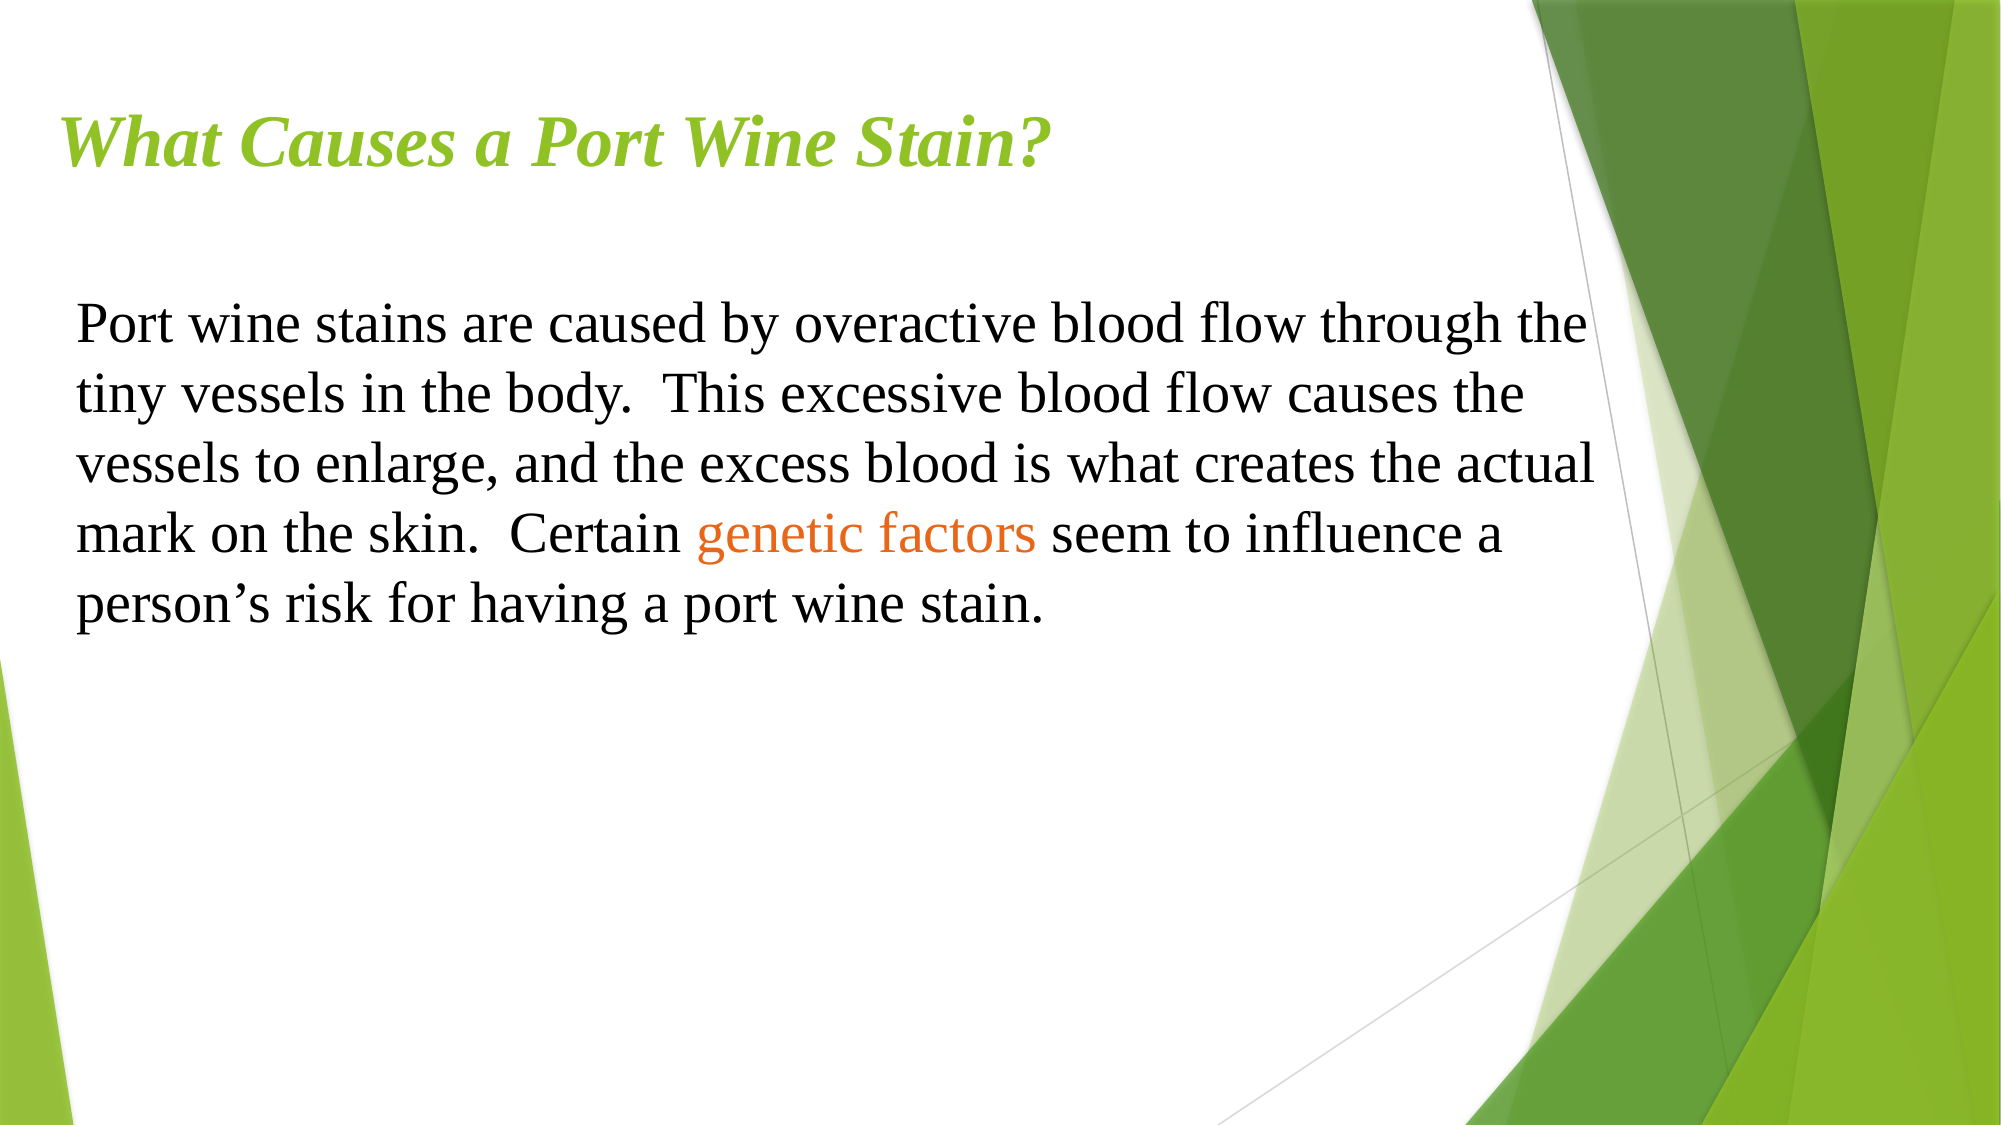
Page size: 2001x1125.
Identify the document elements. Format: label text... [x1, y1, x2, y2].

list Port wine stains are caused by overactive blood flow through the tiny vessels in the body. This excessive blood flow causes the vessels to enlarge, and the excess blood is what creates the actual mark on the skin. Certain genetic factors seem to influence a person’s risk for having a port wine stain. [60, 277, 1679, 919]
title What Causes a Port Wine Stain? [41, 82, 1828, 278]
